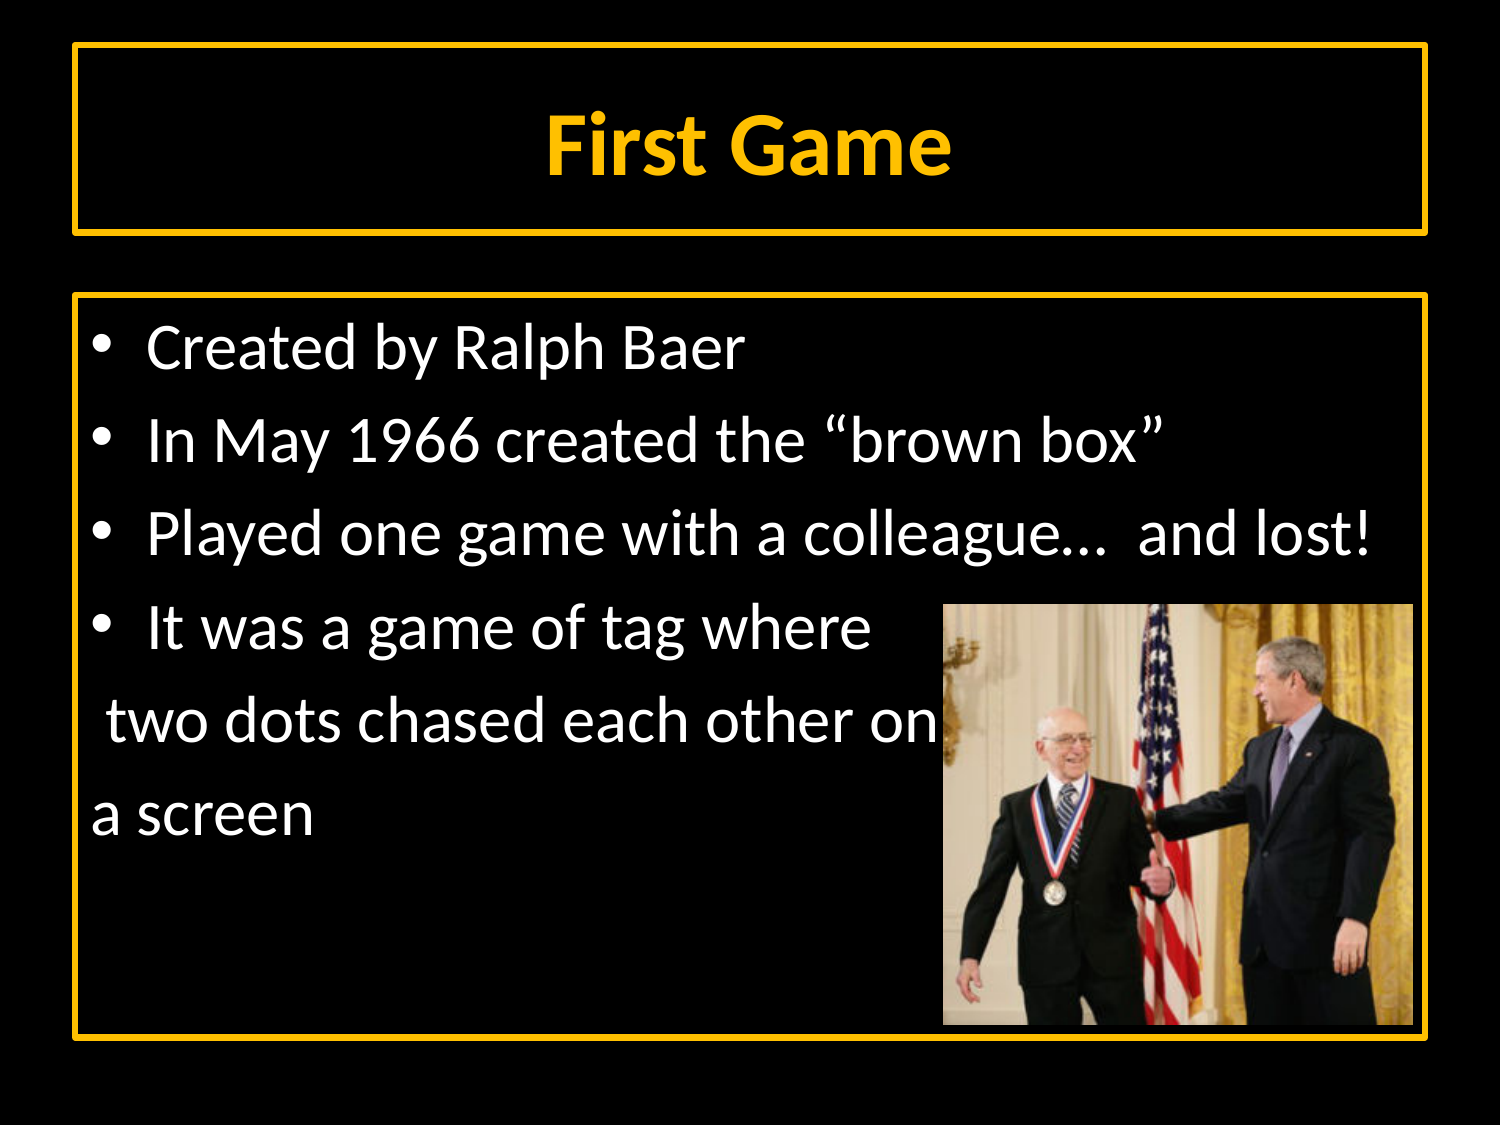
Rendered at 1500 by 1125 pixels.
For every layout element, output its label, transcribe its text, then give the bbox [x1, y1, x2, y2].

list Created by Ralph Baer In May 1966 created the “brown box” Played one game with a colleague… and lost! It was a game of tag where two dots chased each other on a screen [75, 295, 1425, 1038]
picture [943, 604, 1413, 1026]
title First Game [73, 43, 1427, 235]
